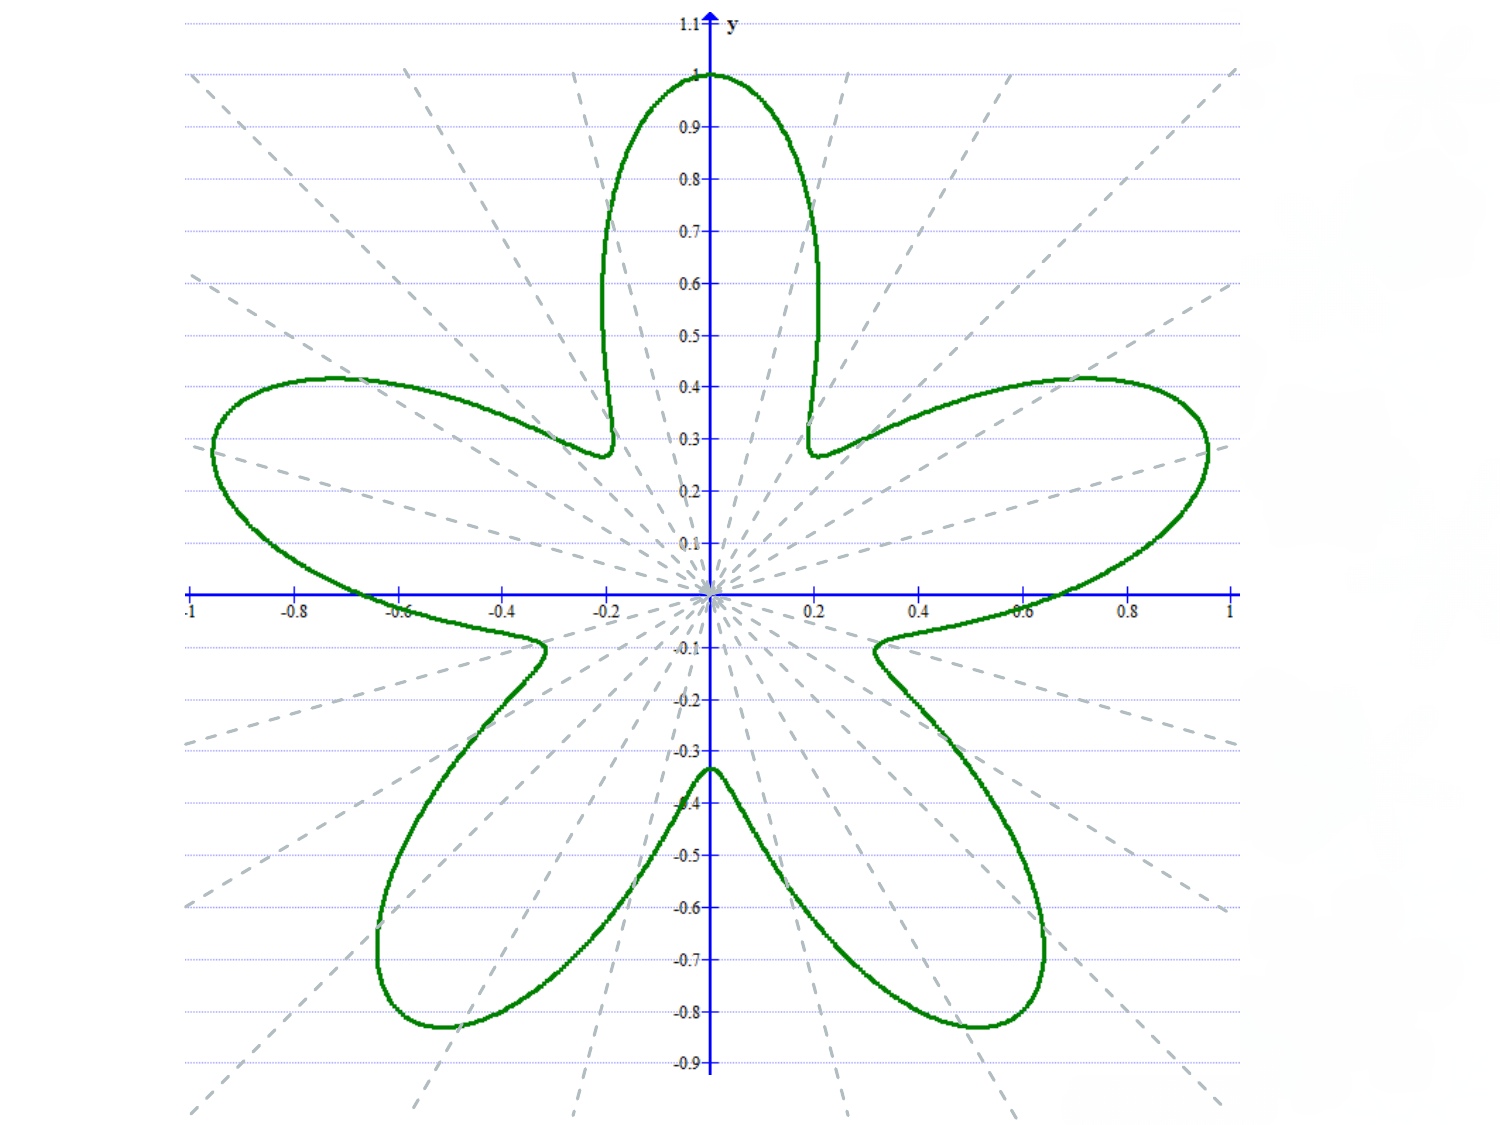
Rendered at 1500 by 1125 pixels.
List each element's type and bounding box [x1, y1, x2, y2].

picture [184, 11, 1240, 1076]
text_box [185, 68, 1237, 443]
text_box [185, 443, 566, 745]
text_box [572, 72, 849, 1117]
text_box [855, 752, 1237, 1120]
text_box [856, 443, 1237, 745]
text_box [185, 753, 566, 1120]
